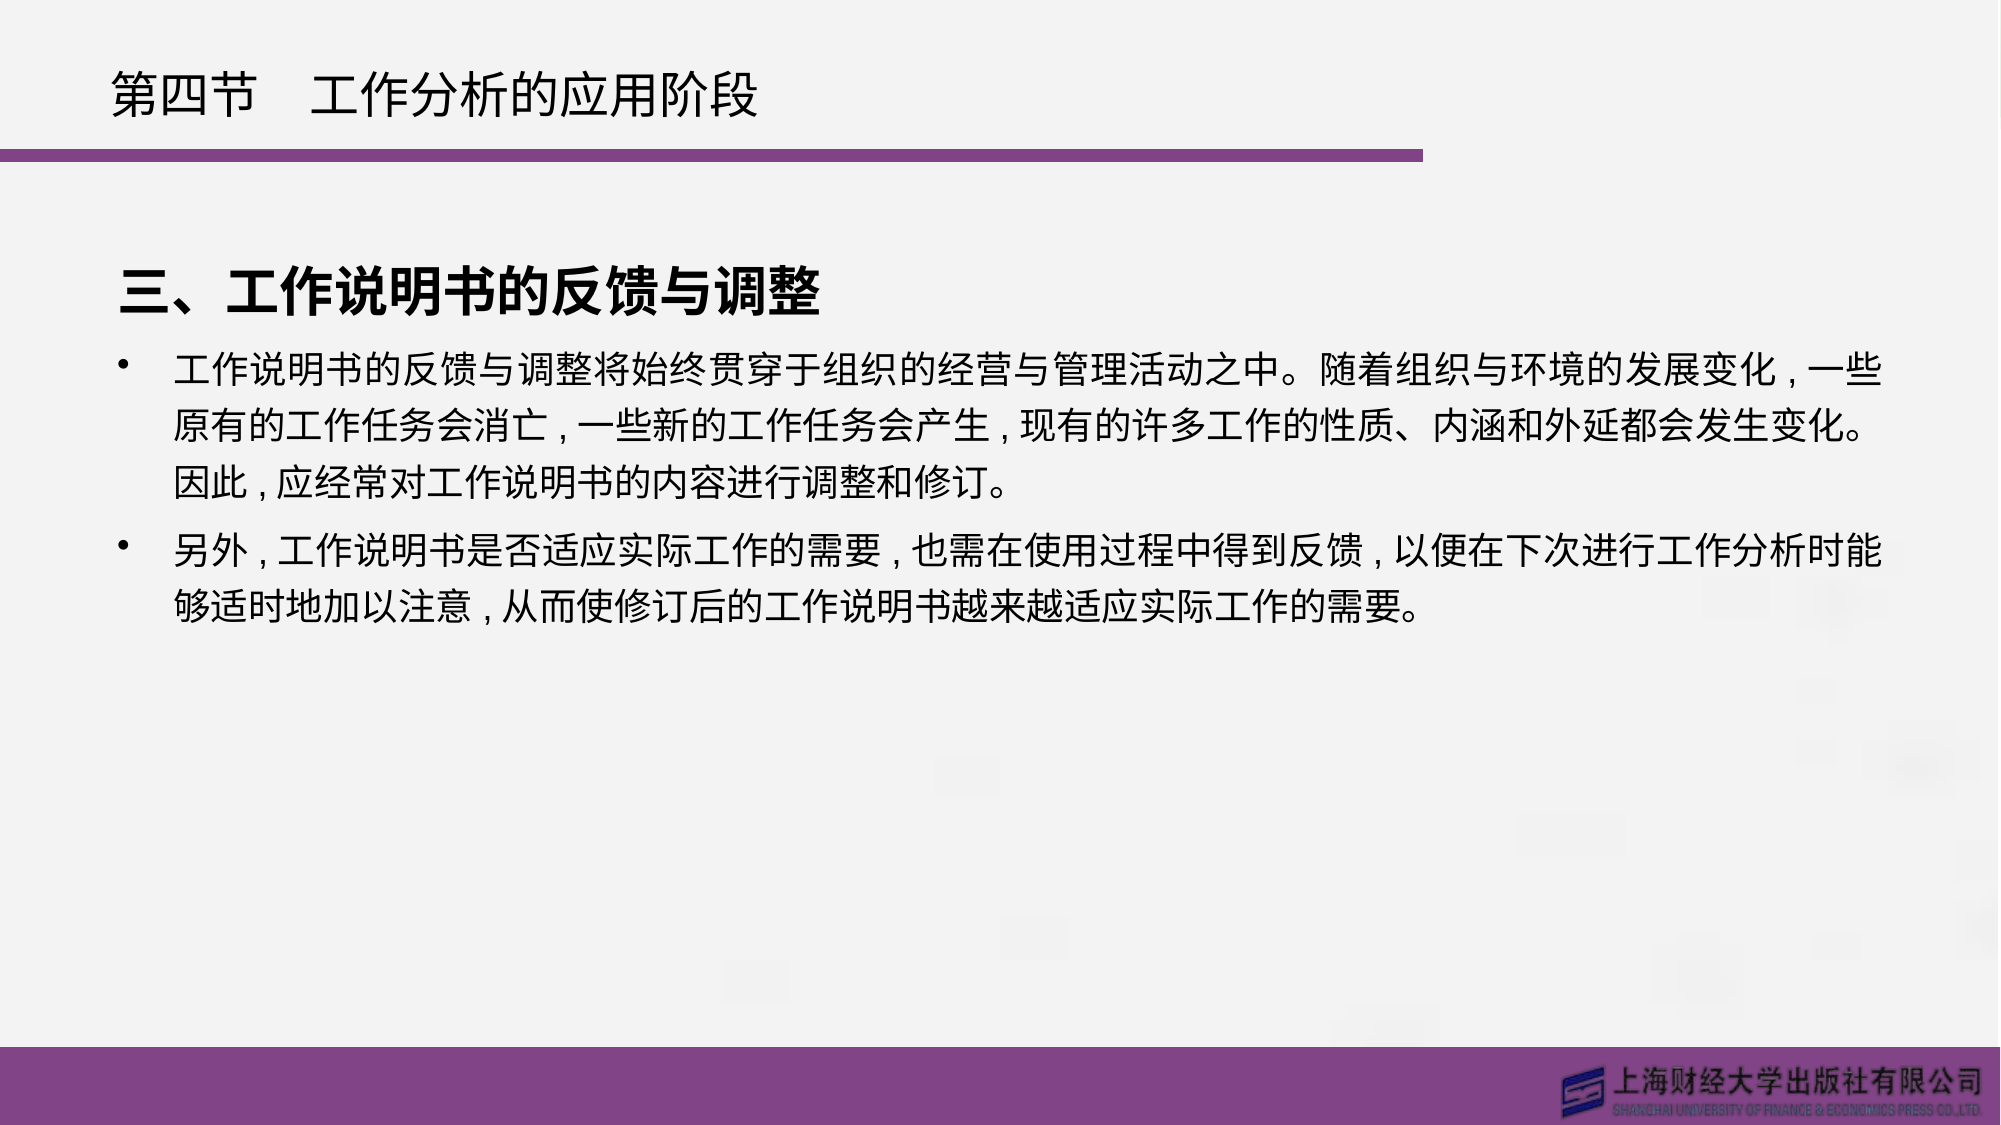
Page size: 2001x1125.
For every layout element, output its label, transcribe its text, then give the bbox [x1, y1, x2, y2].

title 第四节 工作分析的应用阶段 [94, 42, 1451, 146]
list 三、工作说明书的反馈与调整 工作说明书的反馈与调整将始终贯穿于组织的经营与管理活动之中。随着组织与环境的发展变化,一些原有的工作任务会消亡,一些新的工作任务会产生,现有的许多工作的性质、内涵和外延都会发生变化。因此,应经常对工作说明书的内容进行调整和修订。 另外,工作说明书是否适应实际工作的需要,也需在使用过程中得到反馈,以便在下次进行工作分析时能够适时地加以注意,从而使修订后的工作说明书越来越适应实际工作的需要。 [102, 233, 1898, 1032]
picture [0, 0, 2001, 1125]
